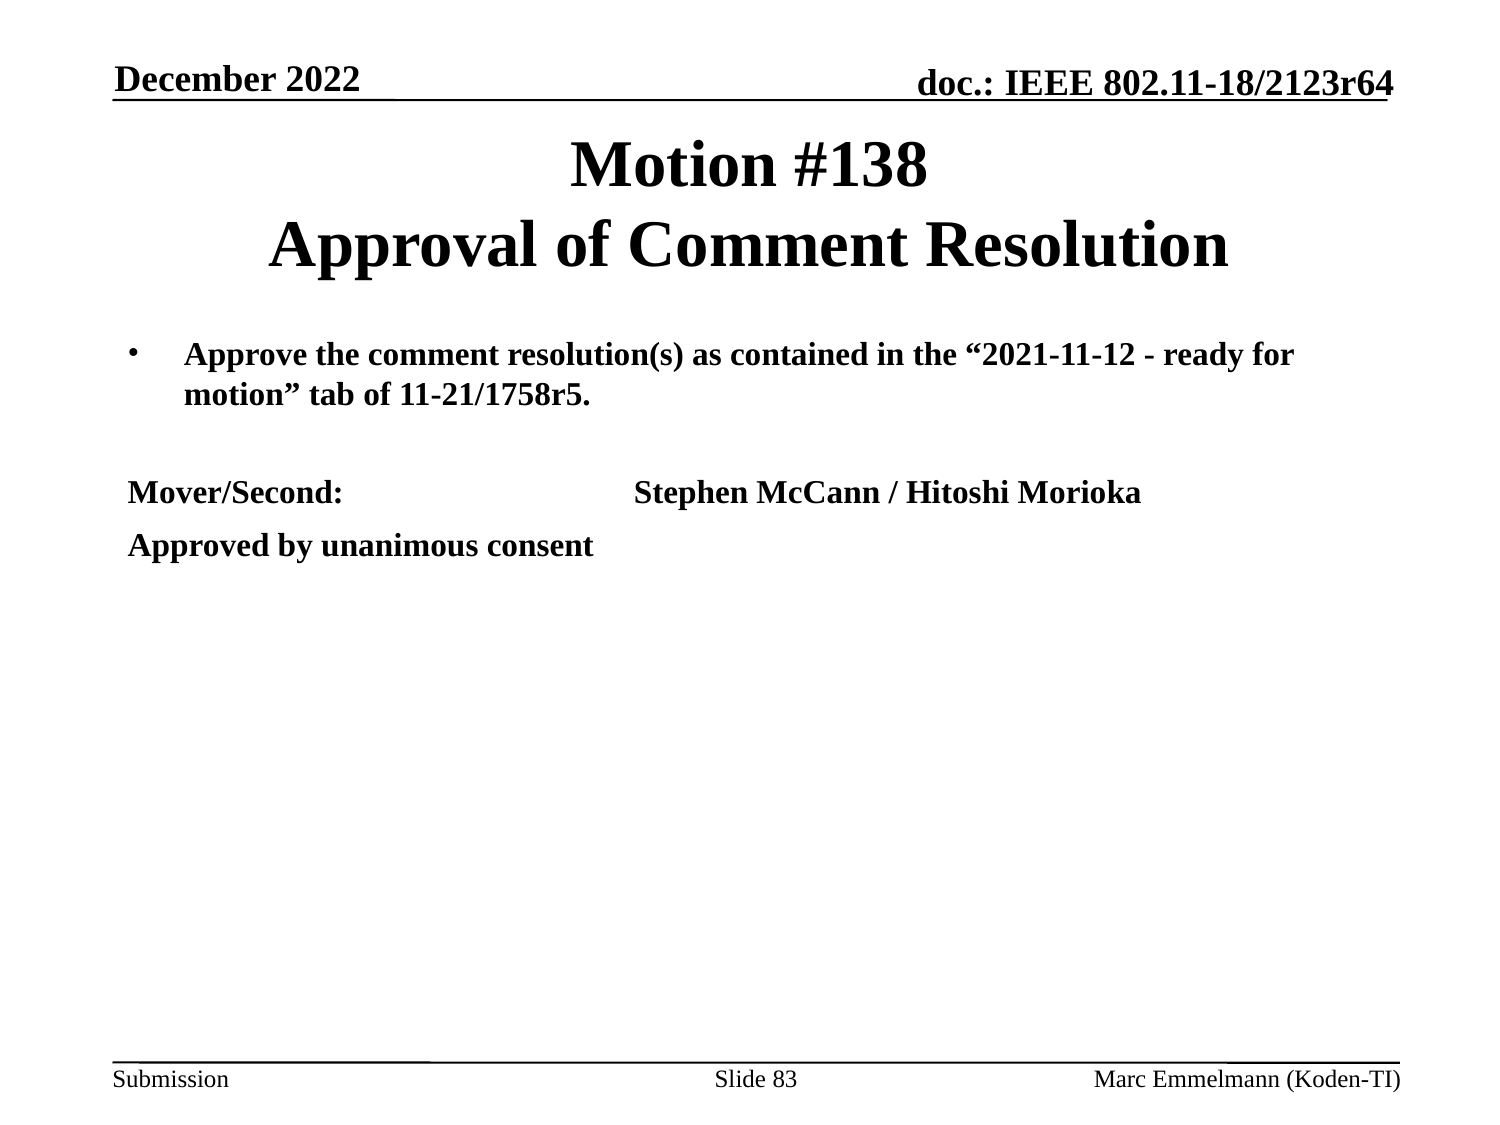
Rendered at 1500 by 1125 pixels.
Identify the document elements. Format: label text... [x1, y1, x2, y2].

list Approve the comment resolution(s) as contained in the “2021-11-12 - ready for motion” tab of 11-21/1758r5. Mover/Second: Stephen McCann / Hitoshi Morioka Approved by unanimous consent [112, 324, 1388, 1000]
footer Marc Emmelmann (Koden-TI) [878, 1061, 1402, 1093]
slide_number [114, 54, 423, 100]
title Motion #138 Approval of Comment Resolution [112, 112, 1388, 288]
slide_number Slide 83 [712, 1061, 800, 1123]
